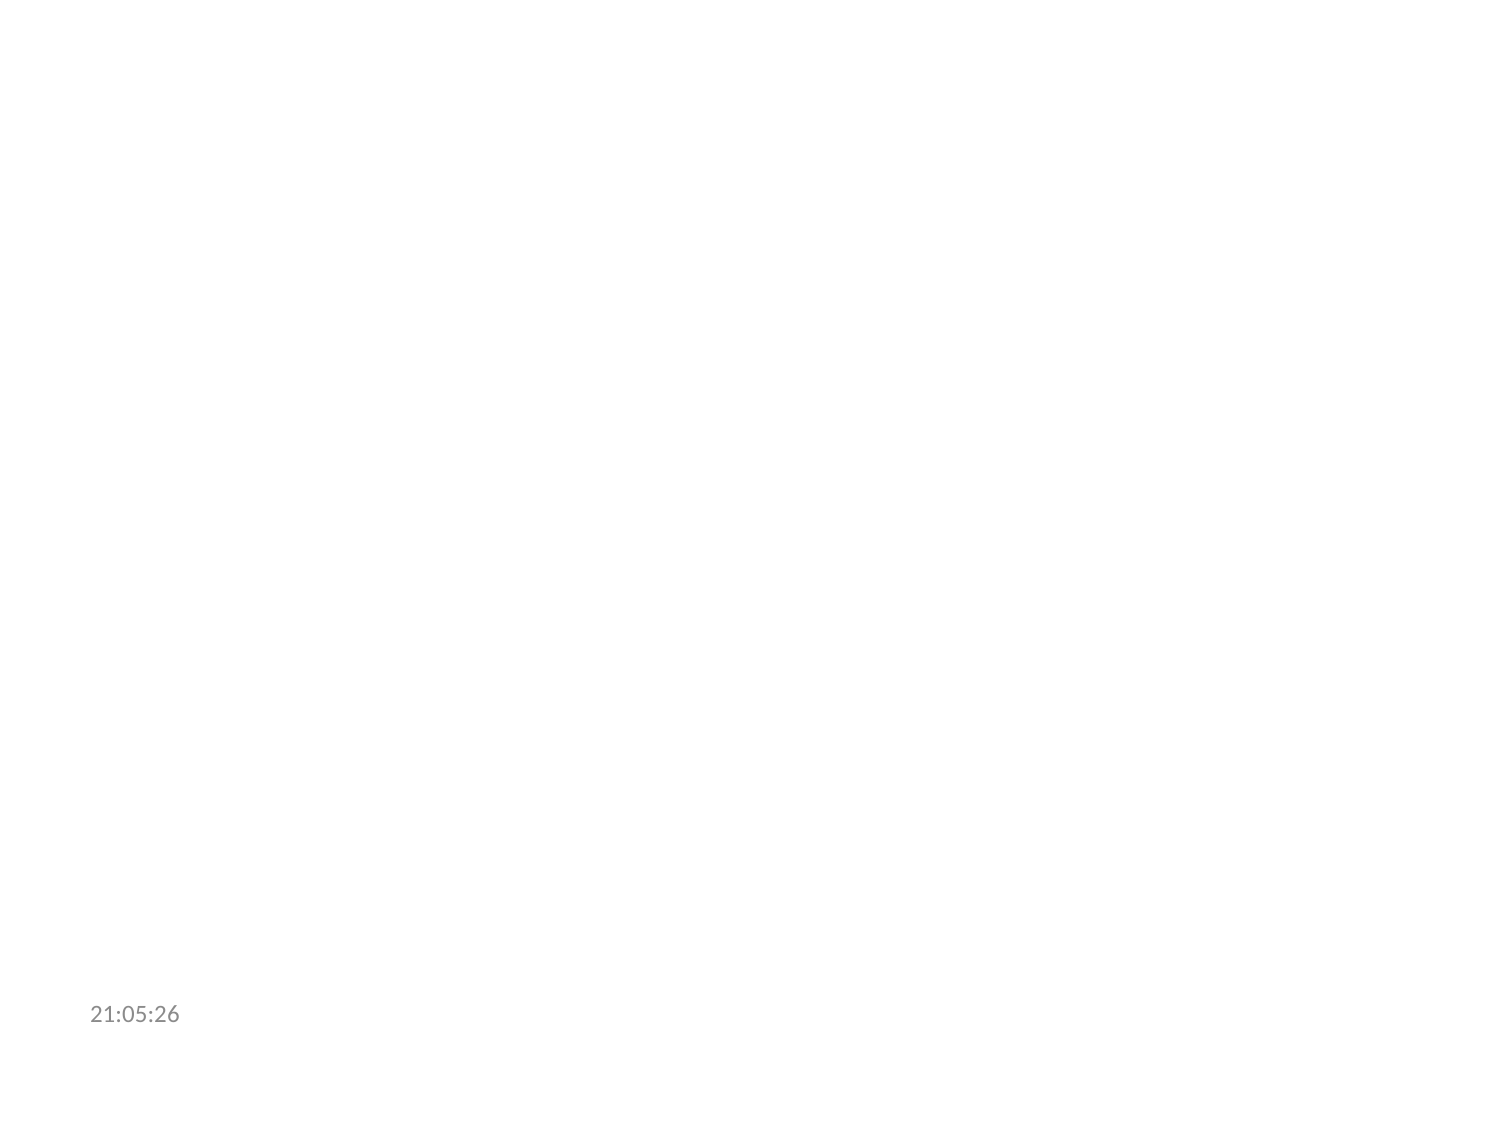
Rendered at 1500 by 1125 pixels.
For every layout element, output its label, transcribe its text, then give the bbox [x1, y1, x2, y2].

text_box 15:35:09 [75, 982, 425, 1043]
